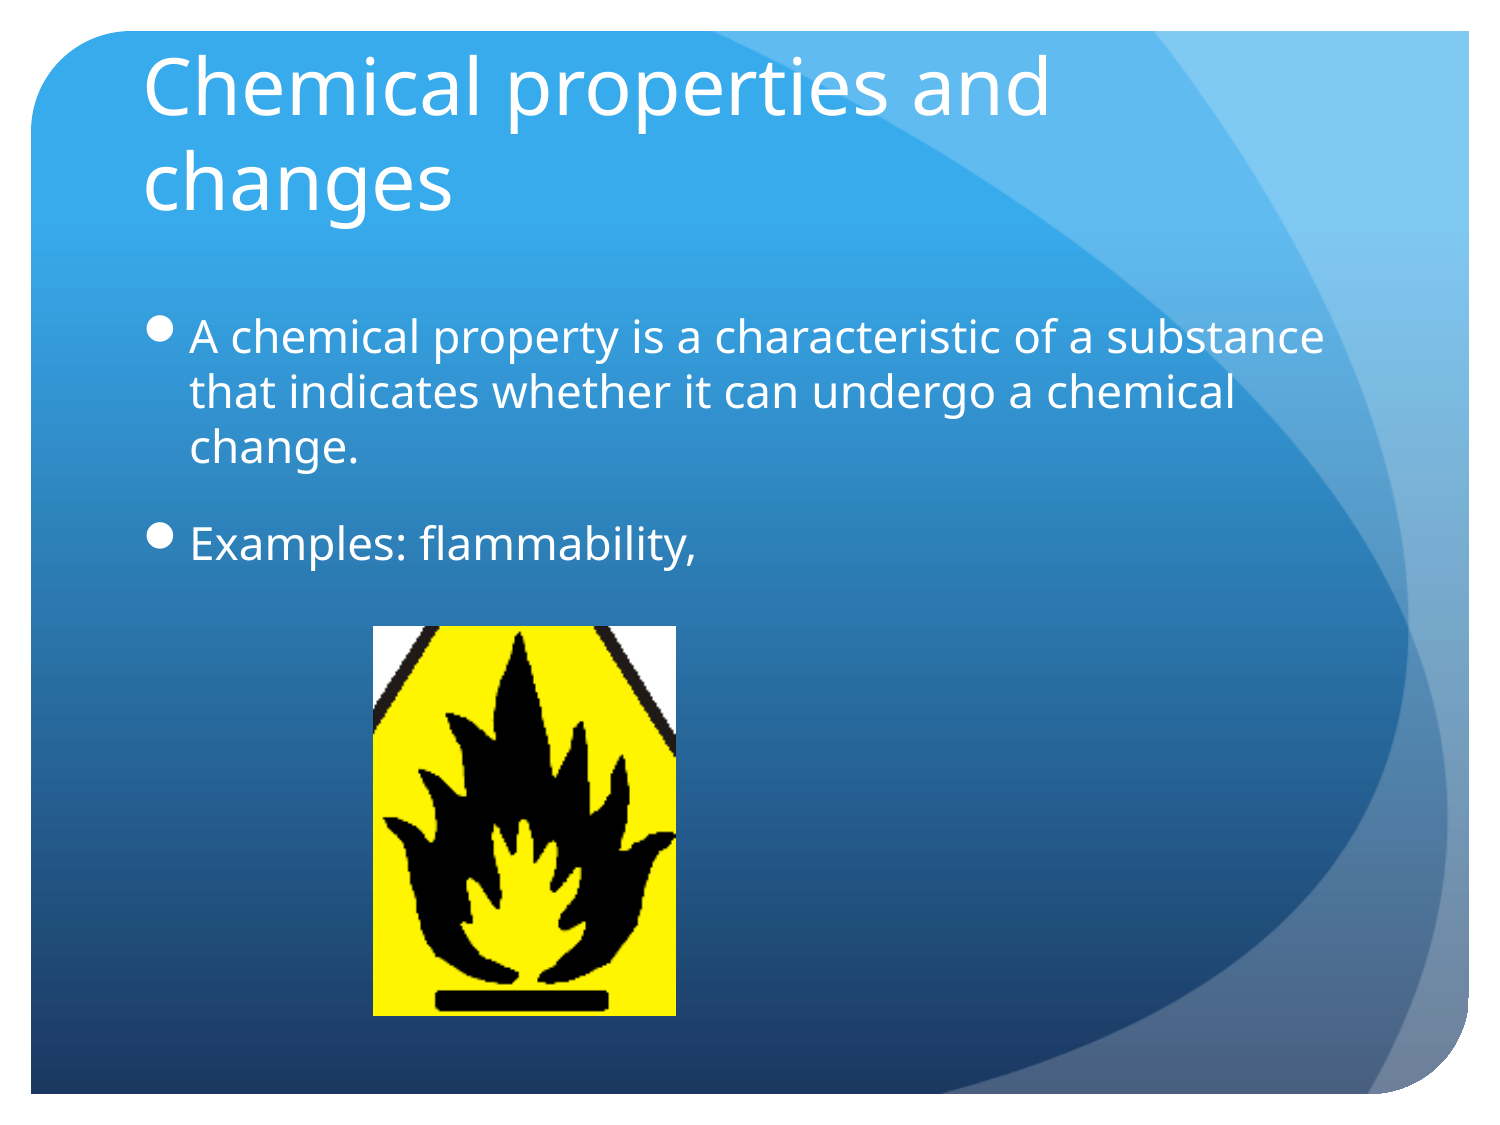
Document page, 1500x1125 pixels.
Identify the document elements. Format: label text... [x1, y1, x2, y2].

title Chemical properties and changes [127, 62, 1372, 234]
picture [24, 30, 1473, 1094]
list A chemical property is a characteristic of a substance that indicates whether it can undergo a chemical change. Examples: flammability, [127, 299, 1372, 658]
